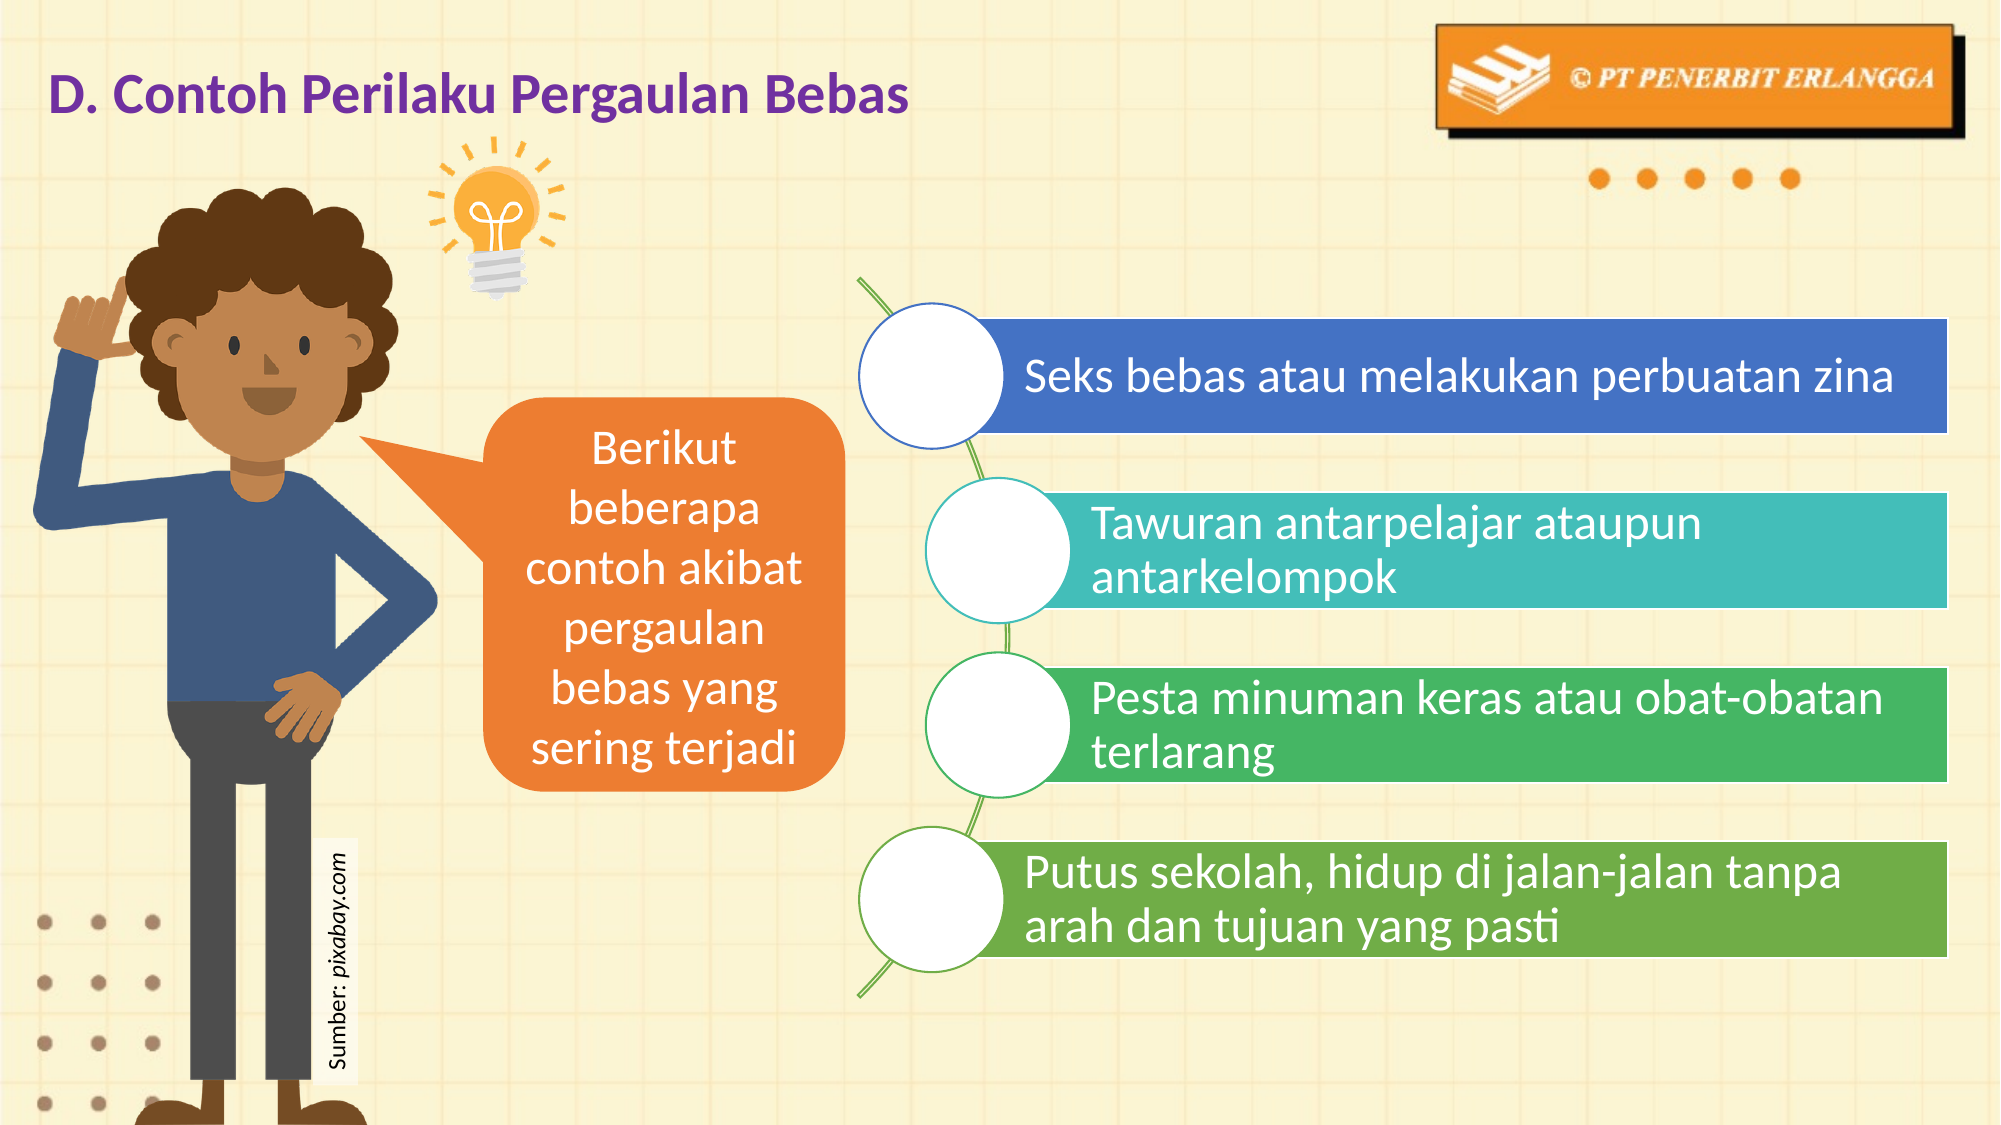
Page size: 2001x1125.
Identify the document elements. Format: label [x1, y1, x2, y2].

text_box [846, 259, 1959, 1016]
picture [0, 0, 2000, 1125]
